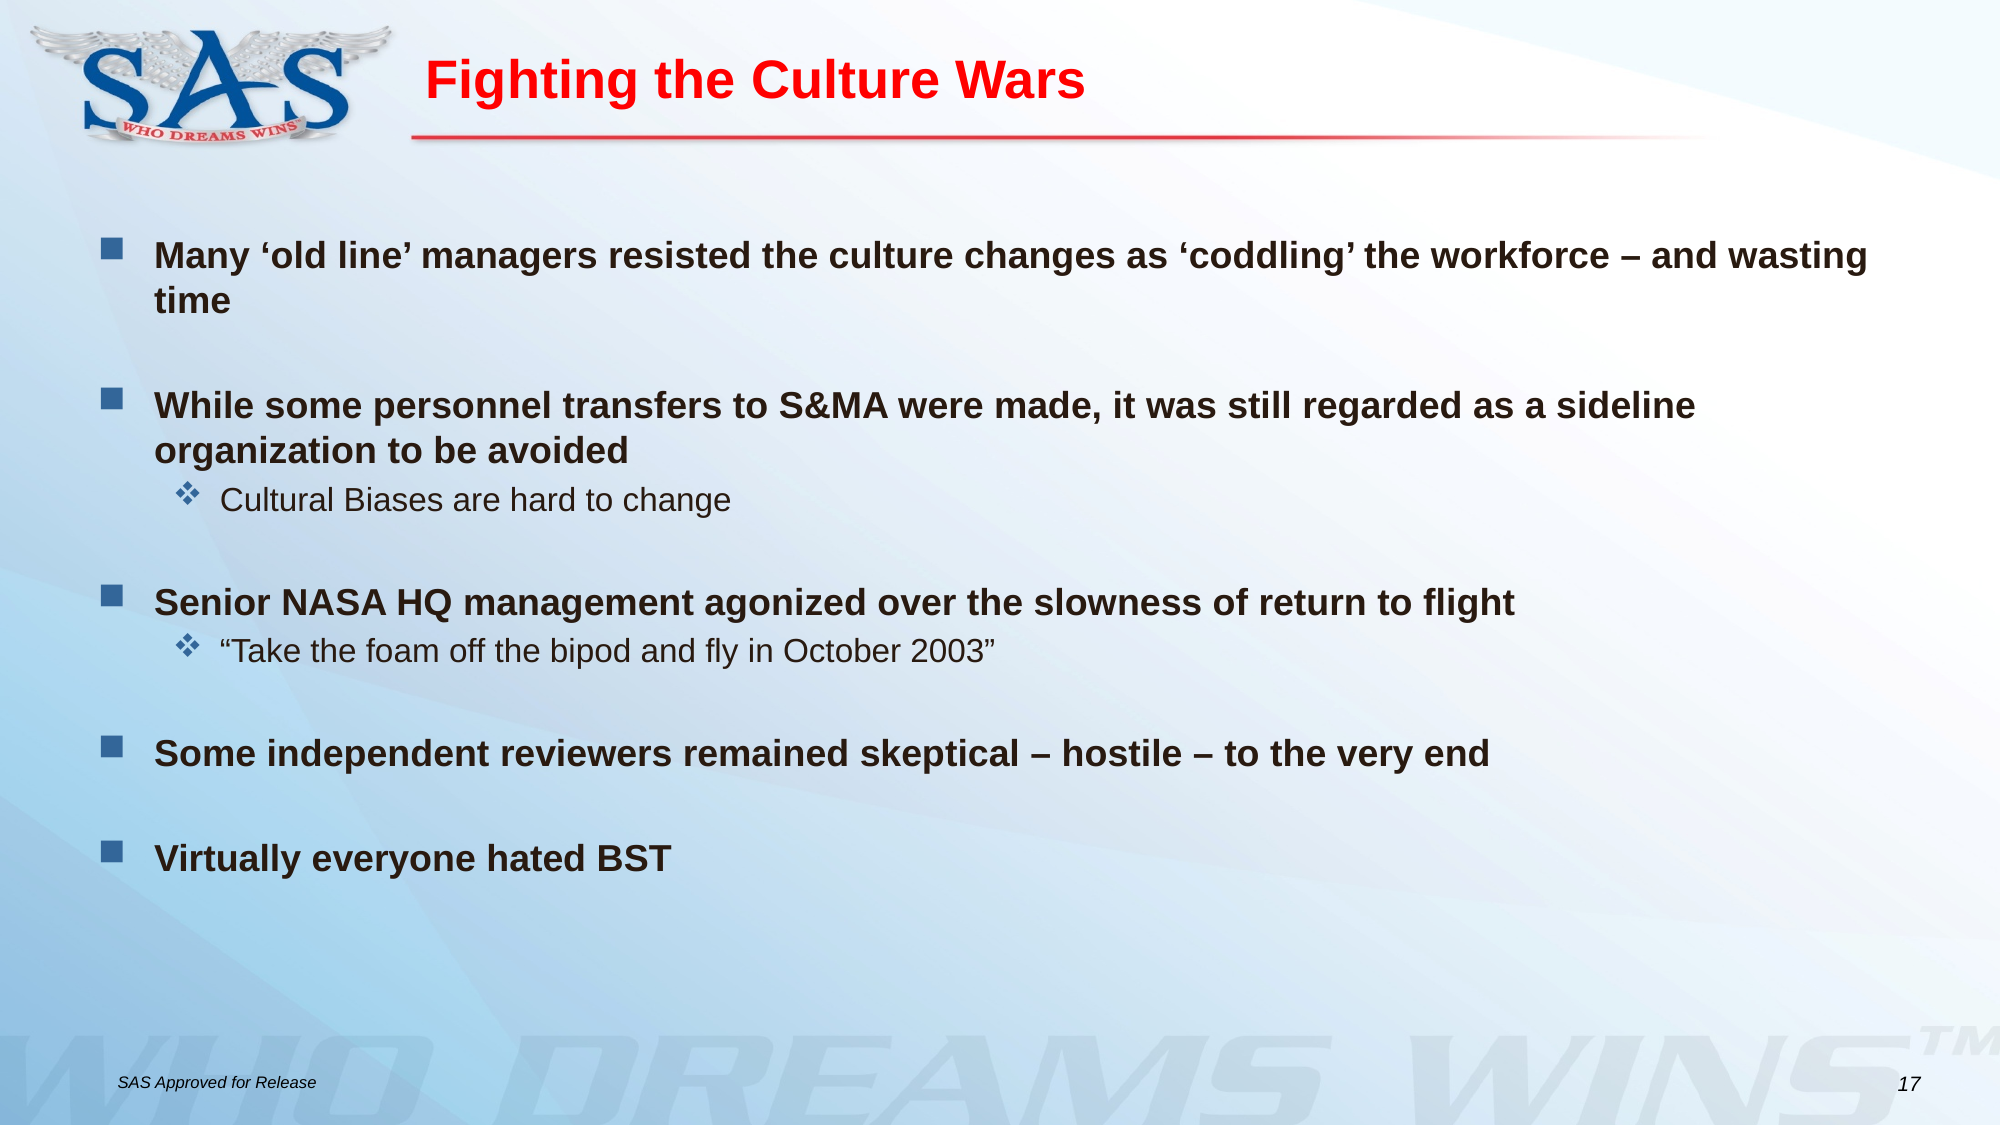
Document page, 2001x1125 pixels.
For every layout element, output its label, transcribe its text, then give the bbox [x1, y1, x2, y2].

list Many ‘old line’ managers resisted the culture changes as ‘coddling’ the workforce – and wasting time While some personnel transfers to S&MA were made, it was still regarded as a sideline organization to be avoided Cultural Biases are hard to change Senior NASA HQ management agonized over the slowness of return to flight “Take the foam off the bipod and fly in October 2003” Some independent reviewers remained skeptical – hostile – to the very end Virtually everyone hated BST [82, 223, 1940, 1041]
title Fighting the Culture Wars [410, 24, 1939, 139]
slide_number 17 [1799, 1062, 1936, 1100]
picture [0, 0, 2000, 1125]
